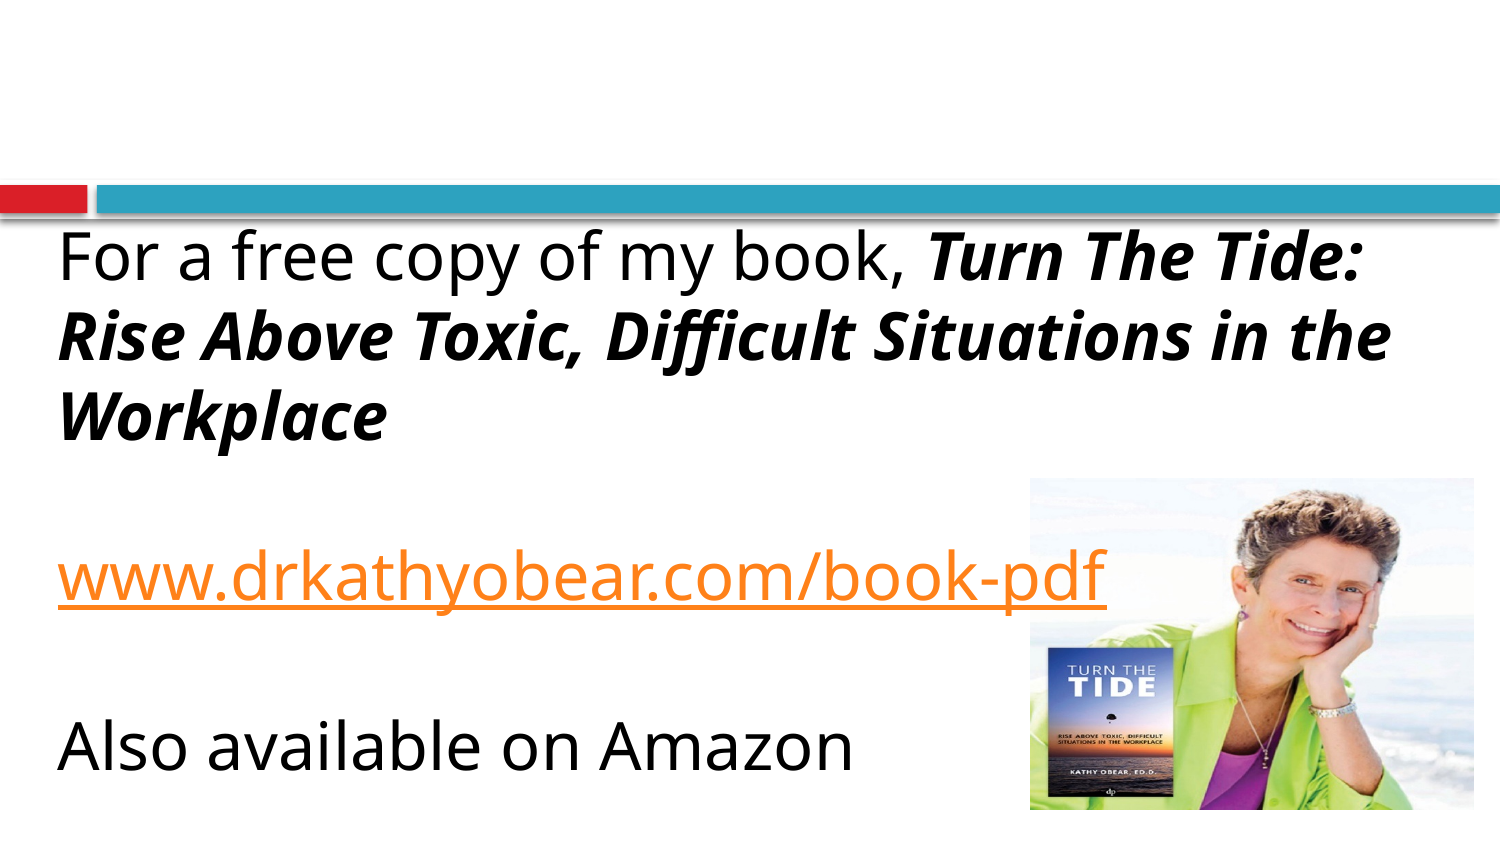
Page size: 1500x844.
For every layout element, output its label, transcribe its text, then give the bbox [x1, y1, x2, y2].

picture [1030, 477, 1474, 811]
text_box For a free copy of my book, Turn The Tide: Rise Above Toxic, Difficult Situations in the Workplace www.drkathyobear.com/book-pdf Also available on Amazon [49, 206, 1475, 792]
